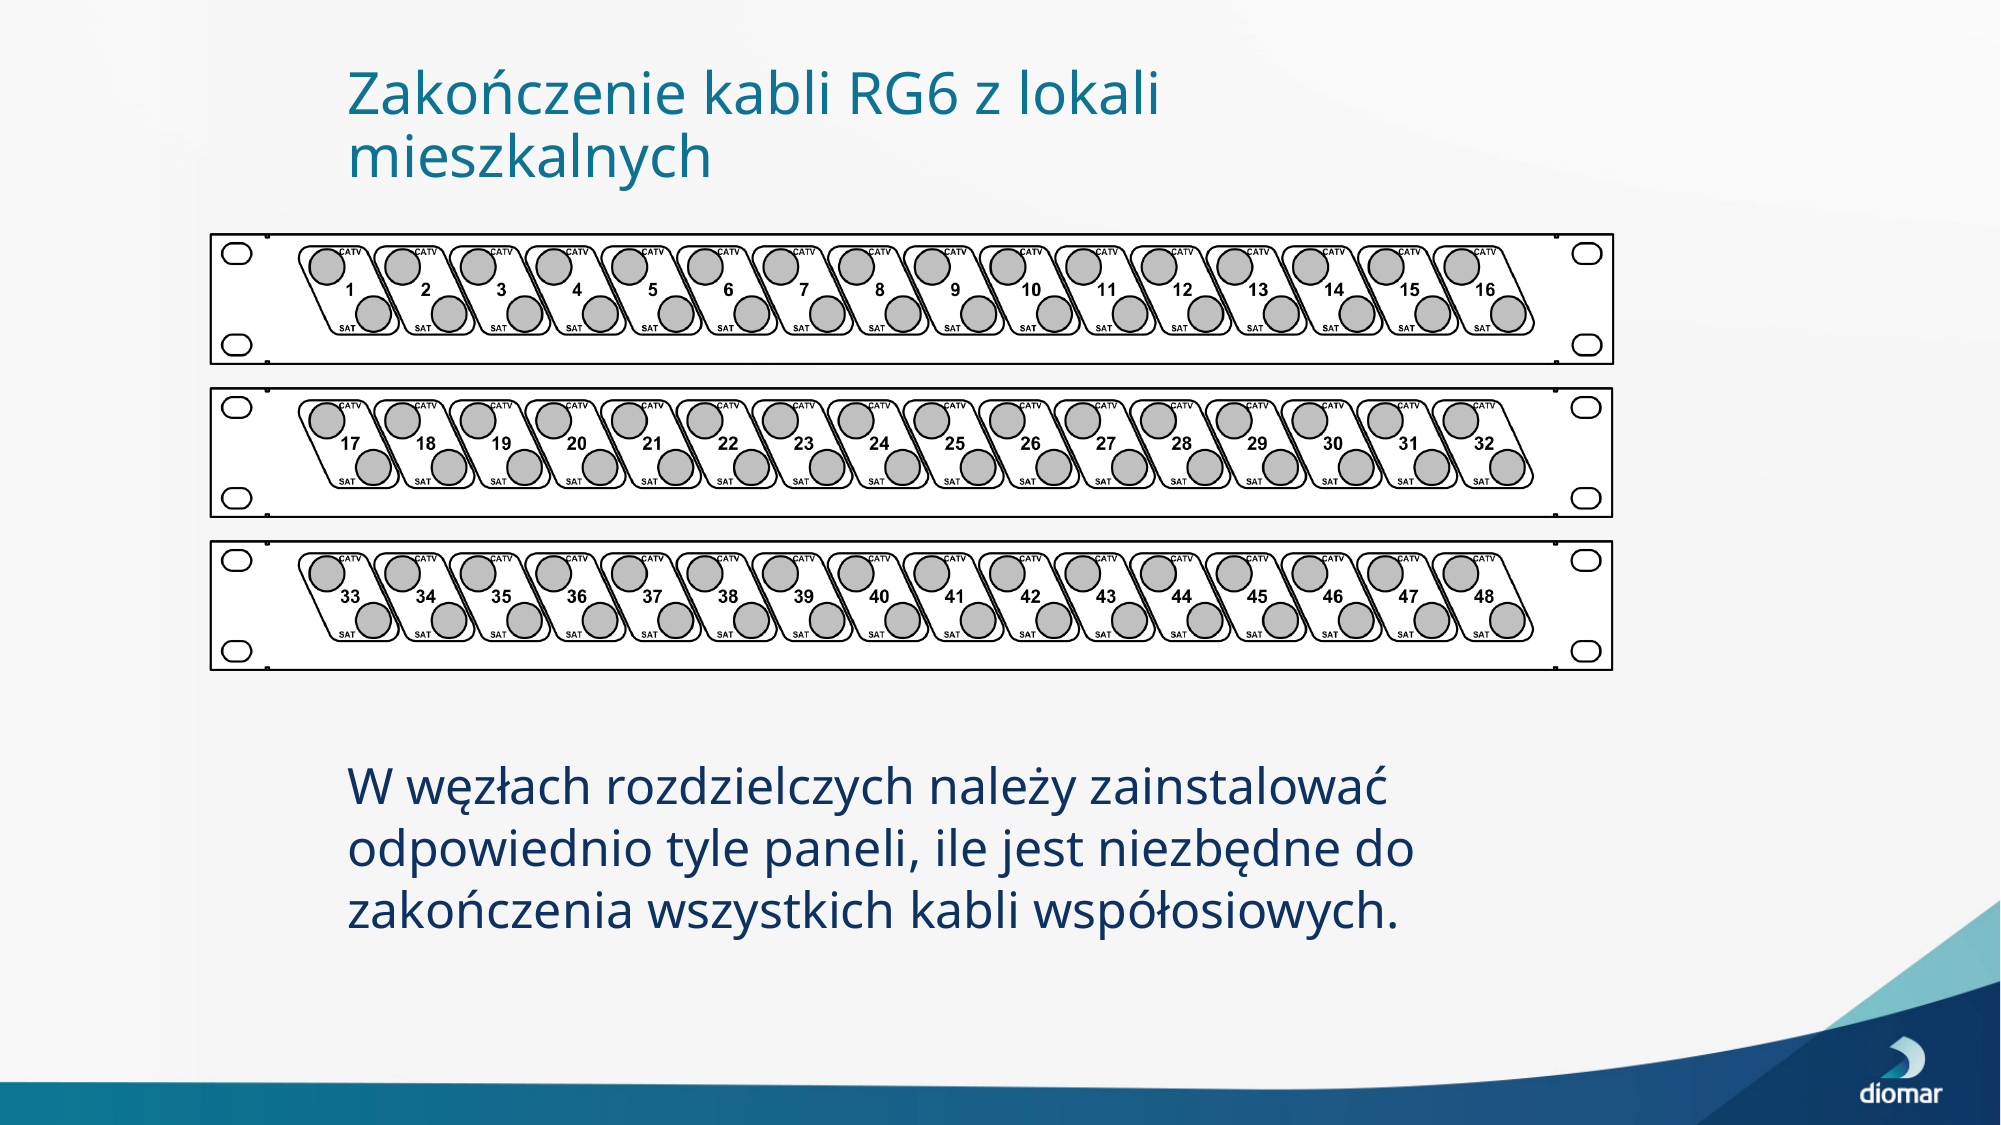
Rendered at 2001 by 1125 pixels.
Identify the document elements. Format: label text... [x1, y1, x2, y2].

title Zakończenie kabli RG6 z lokali mieszkalnych [332, 80, 1557, 174]
picture [0, 0, 2001, 1125]
text_box W węzłach rozdzielczych należy zainstalować odpowiednio tyle paneli, ile jest niezbędne do zakończenia wszystkich kabli współosiowych. [332, 744, 1439, 972]
